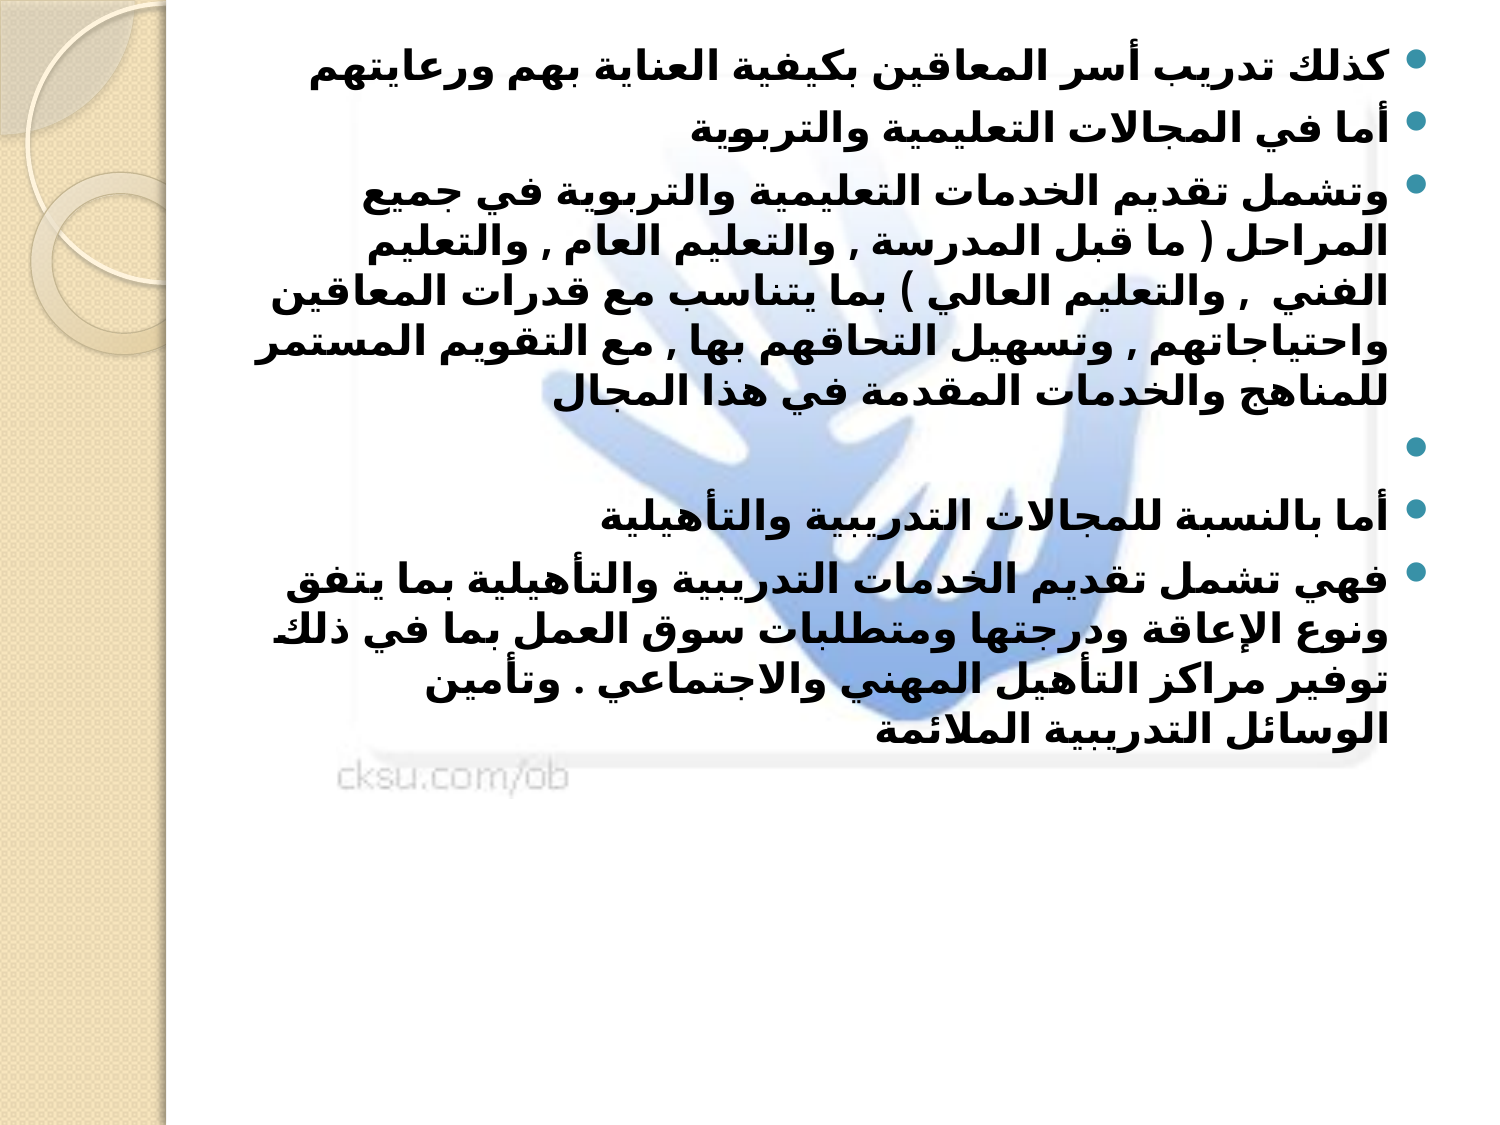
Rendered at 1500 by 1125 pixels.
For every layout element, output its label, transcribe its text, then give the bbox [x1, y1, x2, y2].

list كذلك تدريب أسر المعاقين بكيفية العناية بهم ورعايتهم أما في المجالات التعليمية والتربوية وتشمل تقديم الخدمات التعليمية والتربوية في جميع المراحل ( ما قبل المدرسة , والتعليم العام , والتعليم الفني , والتعليم العالي ) بما يتناسب مع قدرات المعاقين واحتياجاتهم , وتسهيل التحاقهم بها , مع التقويم المستمر للمناهج والخدمات المقدمة في هذا المجال أما بالنسبة للمجالات التدريبية والتأهيلية فهي تشمل تقديم الخدمات التدريبية والتأهيلية بما يتفق ونوع الإعاقة ودرجتها ومتطلبات سوق العمل بما في ذلك توفير مراكز التأهيل المهني والاجتماعي . وتأمين الوسائل التدريبية الملائمة [235, 30, 1466, 1025]
picture [336, 54, 1388, 799]
